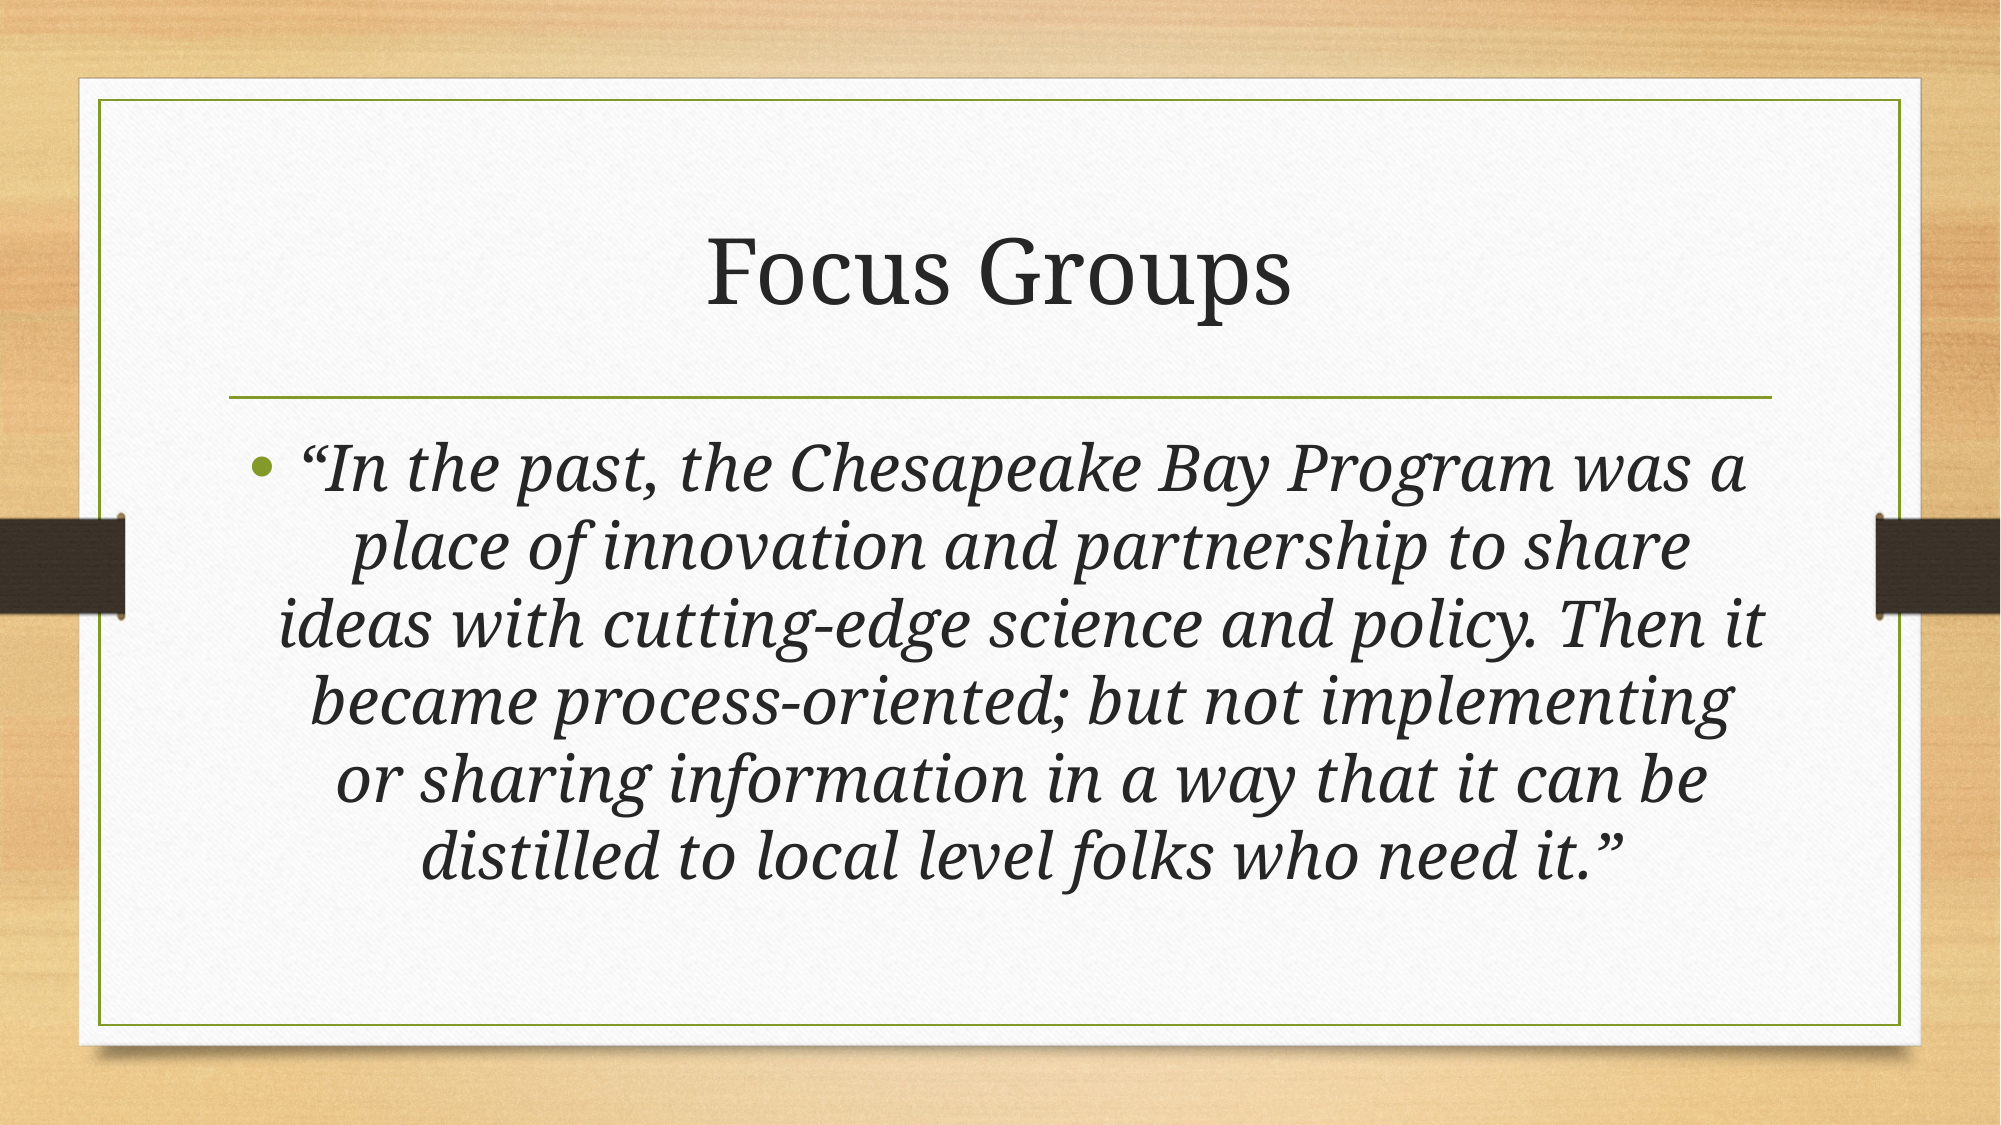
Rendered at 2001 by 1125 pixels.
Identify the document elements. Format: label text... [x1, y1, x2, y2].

picture [0, 0, 2001, 1125]
title Focus Groups [212, 161, 1788, 375]
list “In the past, the Chesapeake Bay Program was a place of innovation and partnership to share ideas with cutting-edge science and policy. Then it became process-oriented; but not implementing or sharing information in a way that it can be distilled to local level folks who need it.” [212, 419, 1788, 964]
